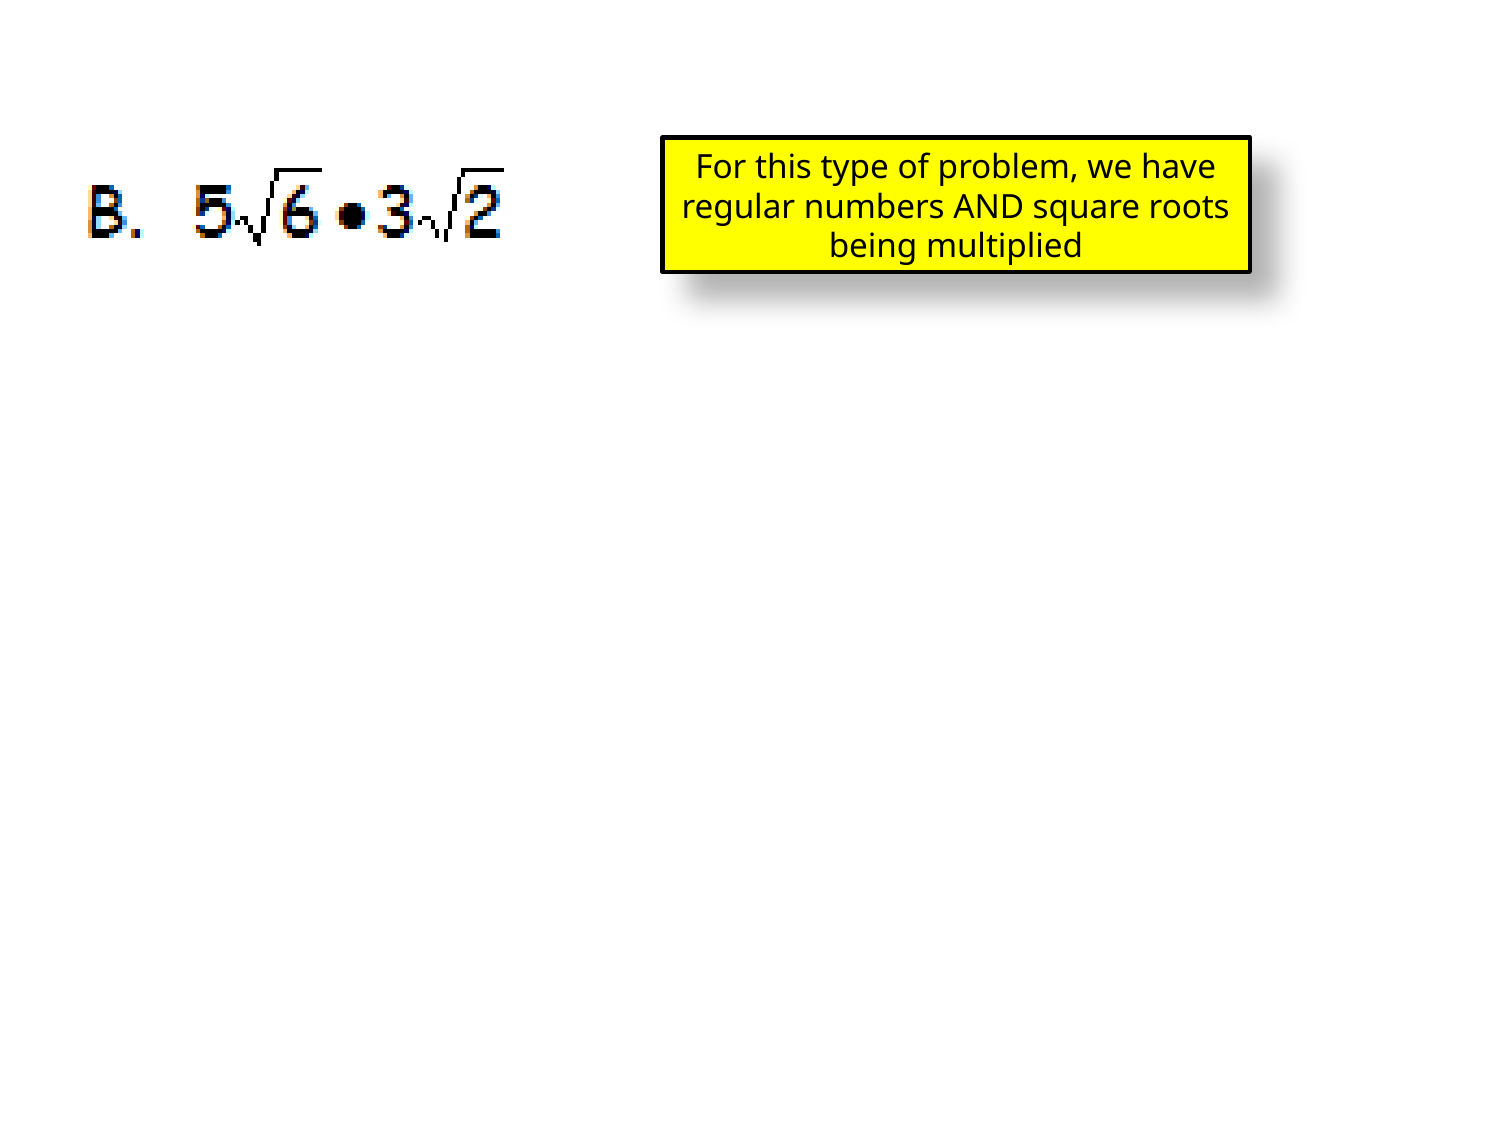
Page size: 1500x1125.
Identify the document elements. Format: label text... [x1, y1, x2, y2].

text_box For this type of problem, we have regular numbers AND square roots being multiplied [662, 137, 1250, 272]
picture [62, 112, 584, 326]
